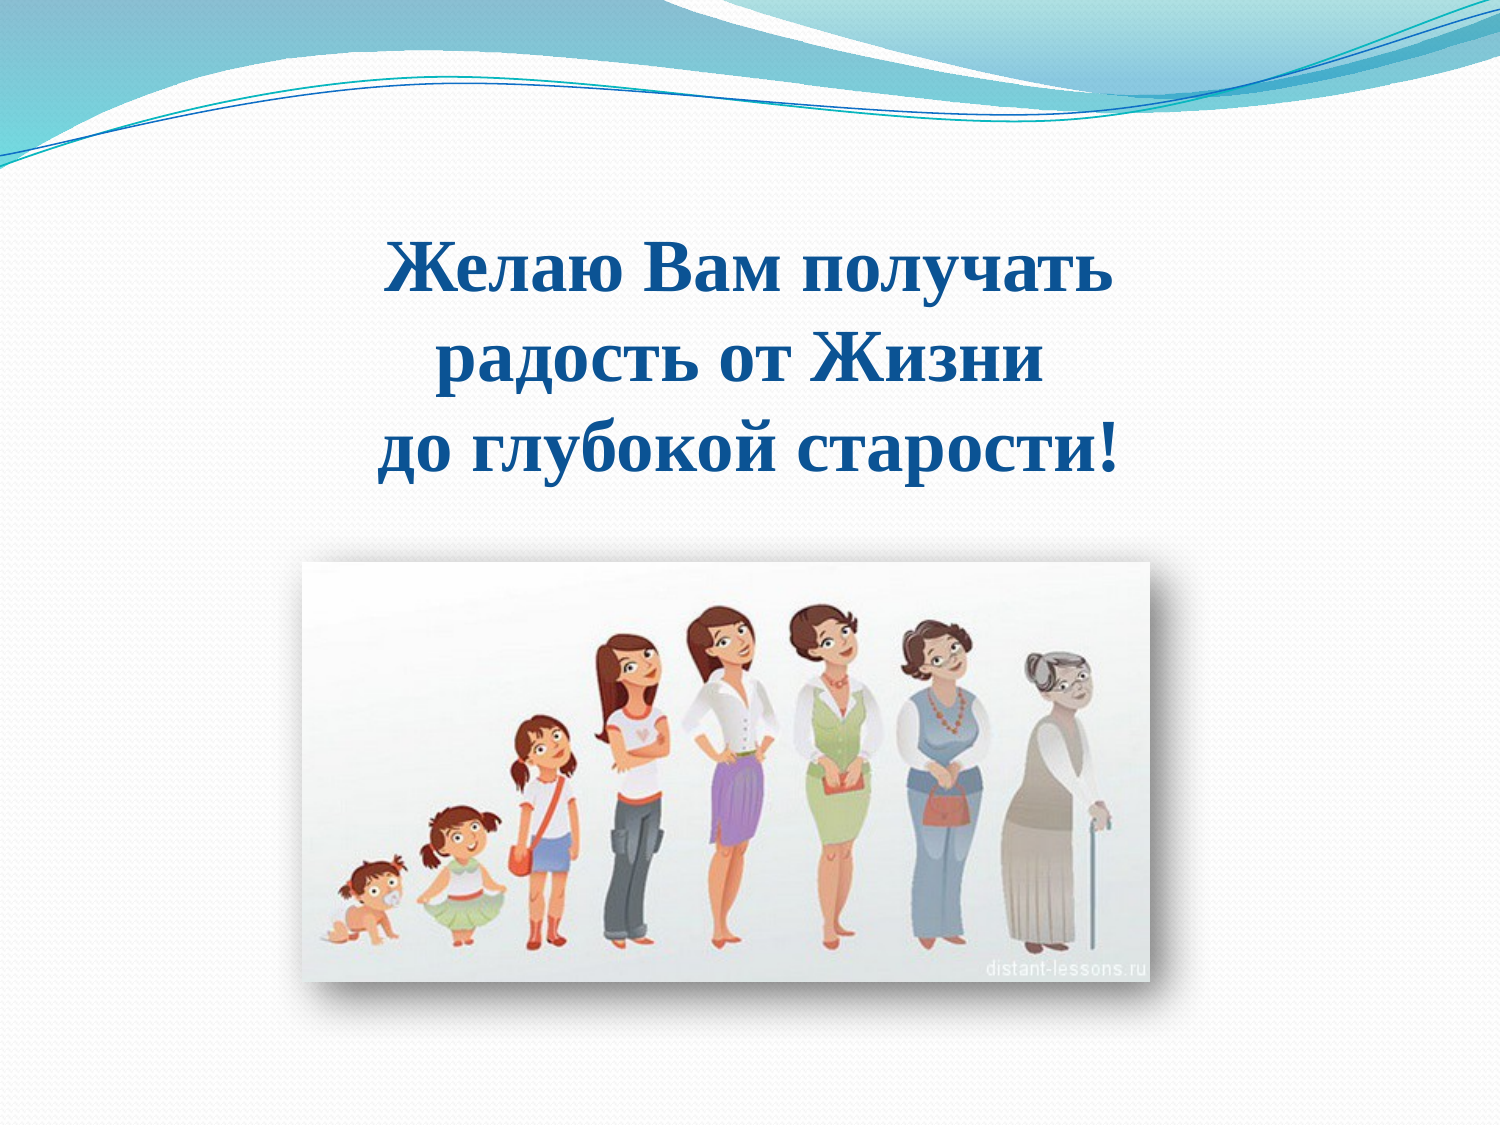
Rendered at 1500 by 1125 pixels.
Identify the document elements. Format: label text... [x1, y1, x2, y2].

picture [302, 562, 1150, 982]
text_box Желаю Вам получать радость от Жизни до глубокой старости! [242, 209, 1258, 540]
